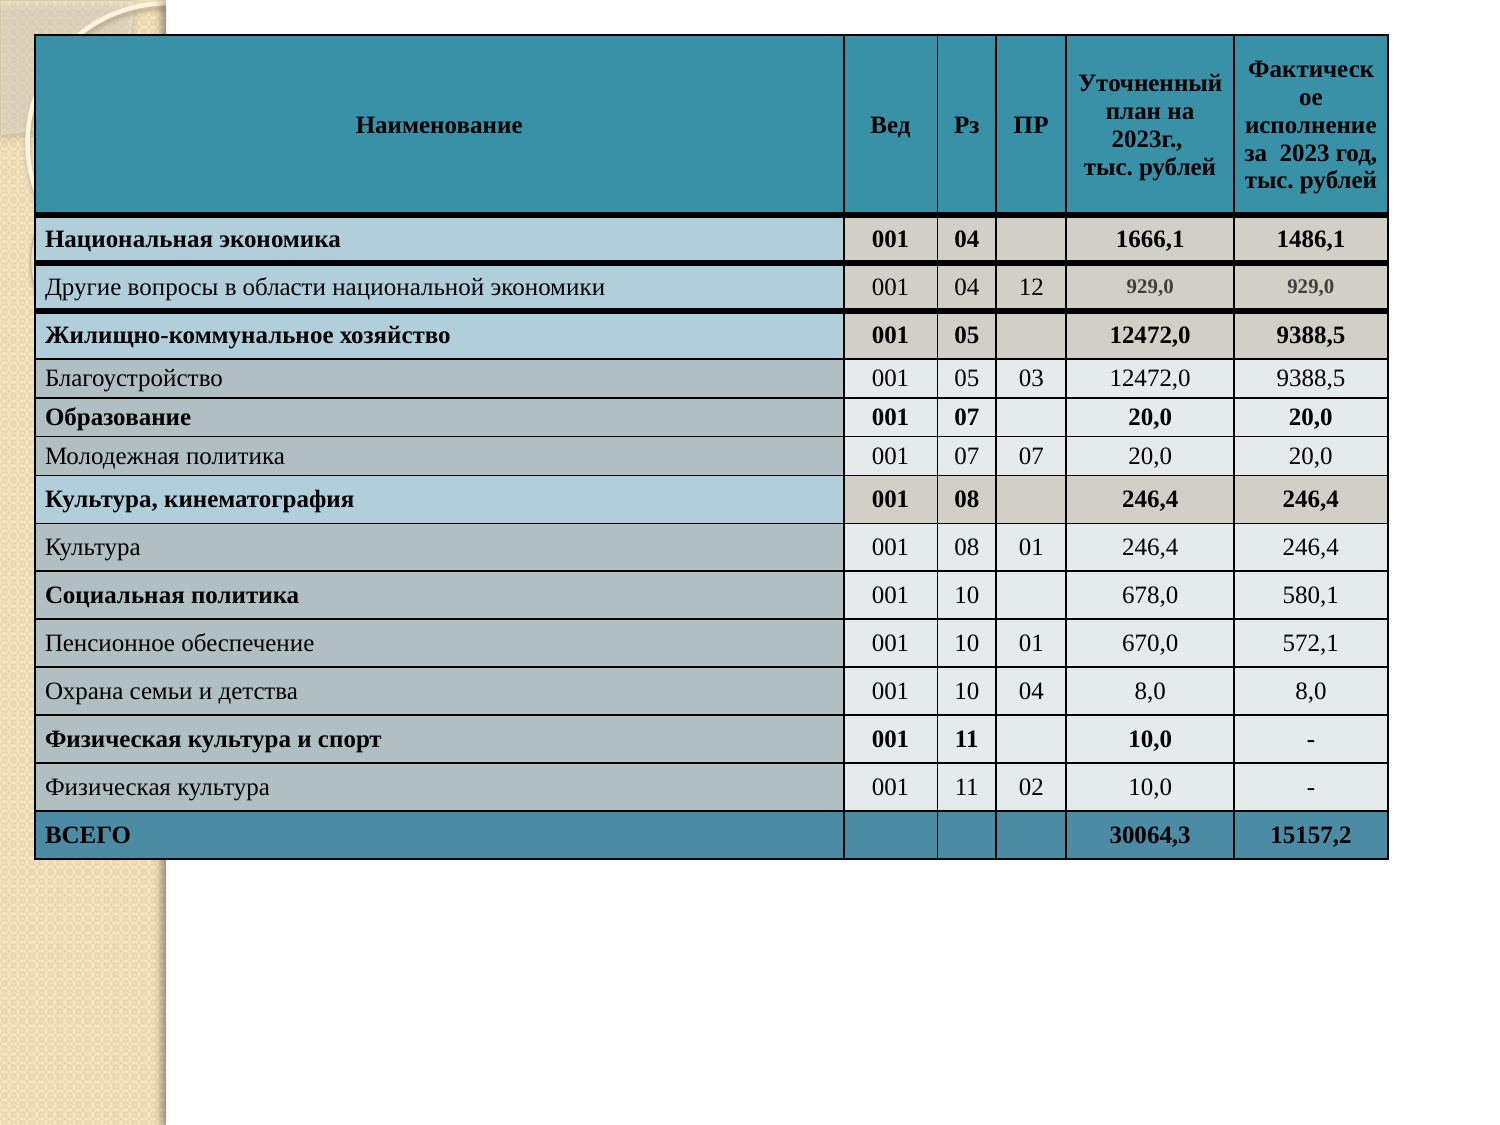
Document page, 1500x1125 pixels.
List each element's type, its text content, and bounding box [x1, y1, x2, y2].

table_cell 8,0 [1067, 668, 1233, 714]
table_cell 001 [845, 524, 937, 570]
table_cell 10,0 [1067, 764, 1233, 810]
table_cell ВСЕГО [36, 812, 843, 858]
table_cell 01 [997, 524, 1065, 570]
table_cell [997, 716, 1065, 762]
table_cell 1486,1 [1235, 218, 1387, 260]
table_cell Культура [36, 524, 843, 570]
table_cell 05 [938, 360, 995, 397]
table_cell 20,0 [1067, 399, 1233, 436]
table_cell 30064,3 [1067, 812, 1233, 858]
table_header Вед [845, 36, 937, 212]
table_cell Физическая культура [36, 764, 843, 810]
table_cell 07 [938, 399, 995, 436]
table_header ПР [997, 36, 1065, 212]
table_cell 001 [845, 620, 937, 666]
table_cell 03 [997, 360, 1065, 397]
table_cell 001 [845, 437, 937, 475]
table_cell 04 [997, 668, 1065, 714]
table_cell [997, 812, 1065, 858]
table_cell 15157,2 [1235, 812, 1387, 858]
table_cell 580,1 [1235, 572, 1387, 618]
table_cell 001 [845, 266, 937, 308]
table_cell - [1235, 764, 1387, 810]
table_cell 11 [938, 764, 995, 810]
table_cell 001 [845, 572, 937, 618]
table_cell 10 [938, 668, 995, 714]
table_cell Жилищно-коммунальное хозяйство [36, 314, 843, 358]
table_cell 670,0 [1067, 620, 1233, 666]
table_cell 678,0 [1067, 572, 1233, 618]
table_cell [997, 476, 1065, 523]
table_cell 001 [845, 668, 937, 714]
table_cell Образование [36, 399, 843, 436]
table_cell 20,0 [1235, 399, 1387, 436]
table_header Уточненный план на 2023г., тыс. рублей [1067, 36, 1233, 212]
table_cell 10 [938, 620, 995, 666]
table_cell 001 [845, 716, 937, 762]
table_cell 20,0 [1235, 437, 1387, 475]
table_header Фактическое исполнение за 2023 год, тыс. рублей [1235, 36, 1387, 212]
table_cell 05 [938, 314, 995, 358]
table_cell 246,4 [1067, 476, 1233, 523]
table_cell 12472,0 [1067, 314, 1233, 358]
table_cell 07 [997, 437, 1065, 475]
table_cell Благоустройство [36, 360, 843, 397]
table_cell 001 [845, 360, 937, 397]
table_cell 8,0 [1235, 668, 1387, 714]
table_cell Охрана семьи и детства [36, 668, 843, 714]
table_cell 001 [845, 476, 937, 523]
table_cell [997, 572, 1065, 618]
table_cell 12 [997, 266, 1065, 308]
table_cell Молодежная политика [36, 437, 843, 475]
table_cell 10 [938, 572, 995, 618]
table_cell 11 [938, 716, 995, 762]
table_cell 10,0 [1067, 716, 1233, 762]
table_header Наименование [36, 36, 843, 212]
table_cell 04 [938, 218, 995, 260]
table_cell 9388,5 [1235, 360, 1387, 397]
table_cell 001 [845, 399, 937, 436]
table_cell 1666,1 [1067, 218, 1233, 260]
table_cell [997, 399, 1065, 436]
table_cell - [1235, 716, 1387, 762]
table_cell 08 [938, 476, 995, 523]
table_cell 12472,0 [1067, 360, 1233, 397]
table_cell Культура, кинематография [36, 476, 843, 523]
table_cell Физическая культура и спорт [36, 716, 843, 762]
table_cell 246,4 [1067, 524, 1233, 570]
table_cell 20,0 [1067, 437, 1233, 475]
table_cell [997, 314, 1065, 358]
table_cell Другие вопросы в области национальной экономики [36, 266, 843, 308]
table_cell [845, 812, 937, 858]
table_cell 02 [997, 764, 1065, 810]
table_cell 246,4 [1235, 524, 1387, 570]
table_cell 001 [845, 218, 937, 260]
table_cell Пенсионное обеспечение [36, 620, 843, 666]
table_cell [938, 812, 995, 858]
table_cell [997, 218, 1065, 260]
table_cell 572,1 [1235, 620, 1387, 666]
table_cell 9388,5 [1235, 314, 1387, 358]
table_cell 929,0 [1067, 266, 1233, 308]
table_cell 04 [938, 266, 995, 308]
table_cell 001 [845, 314, 937, 358]
table_cell 001 [845, 764, 937, 810]
table_cell Национальная экономика [36, 218, 843, 260]
table_cell 07 [938, 437, 995, 475]
table_cell 929,0 [1235, 266, 1387, 308]
table_header Рз [938, 36, 995, 212]
table_cell 01 [997, 620, 1065, 666]
table_cell 08 [938, 524, 995, 570]
table_cell 246,4 [1235, 476, 1387, 523]
table_cell Социальная политика [36, 572, 843, 618]
